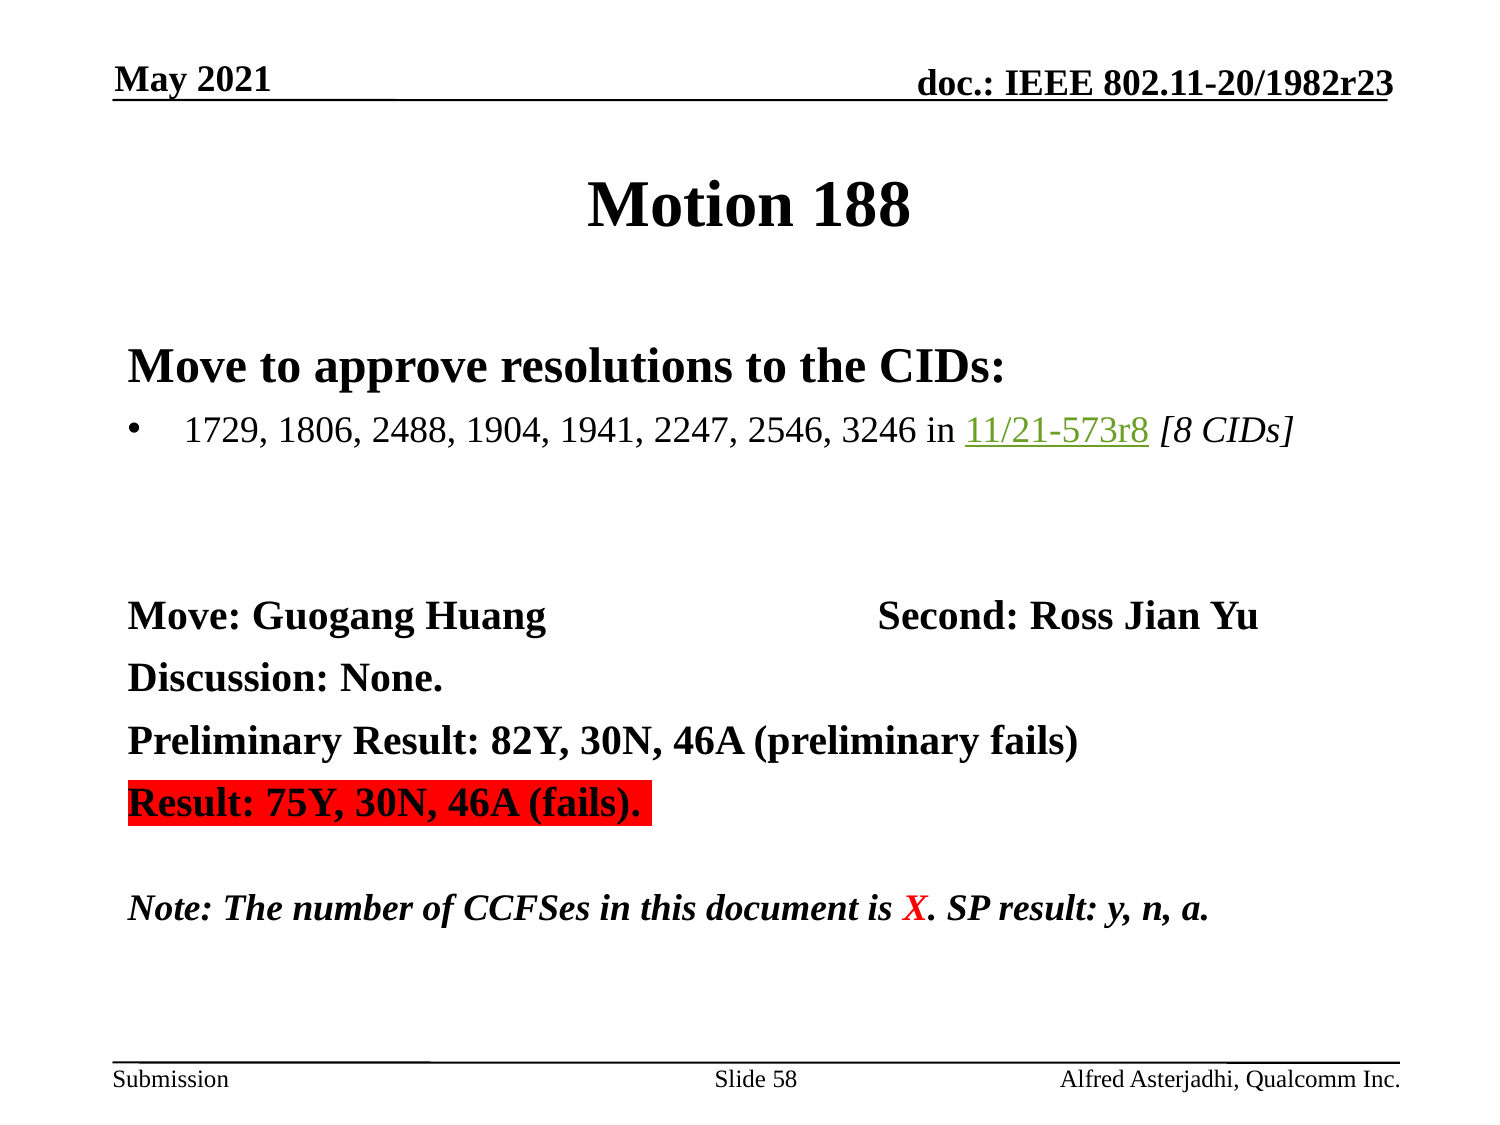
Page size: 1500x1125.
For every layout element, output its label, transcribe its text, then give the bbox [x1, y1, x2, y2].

slide_number Slide 58 [712, 1061, 800, 1123]
list Move to approve resolutions to the CIDs: 1729, 1806, 2488, 1904, 1941, 2247, 2546, 3246 in 11/21-573r8 [8 CIDs] Move: Guogang Huang Second: Ross Jian Yu Discussion: None. Preliminary Result: 82Y, 30N, 46A (preliminary fails) Result: 75Y, 30N, 46A (fails). Note: The number of CCFSes in this document is X. SP result: y, n, a. [112, 324, 1388, 1000]
title Motion 188 [112, 112, 1388, 288]
footer Alfred Asterjadhi, Qualcomm Inc. [878, 1061, 1402, 1093]
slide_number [114, 54, 423, 100]
